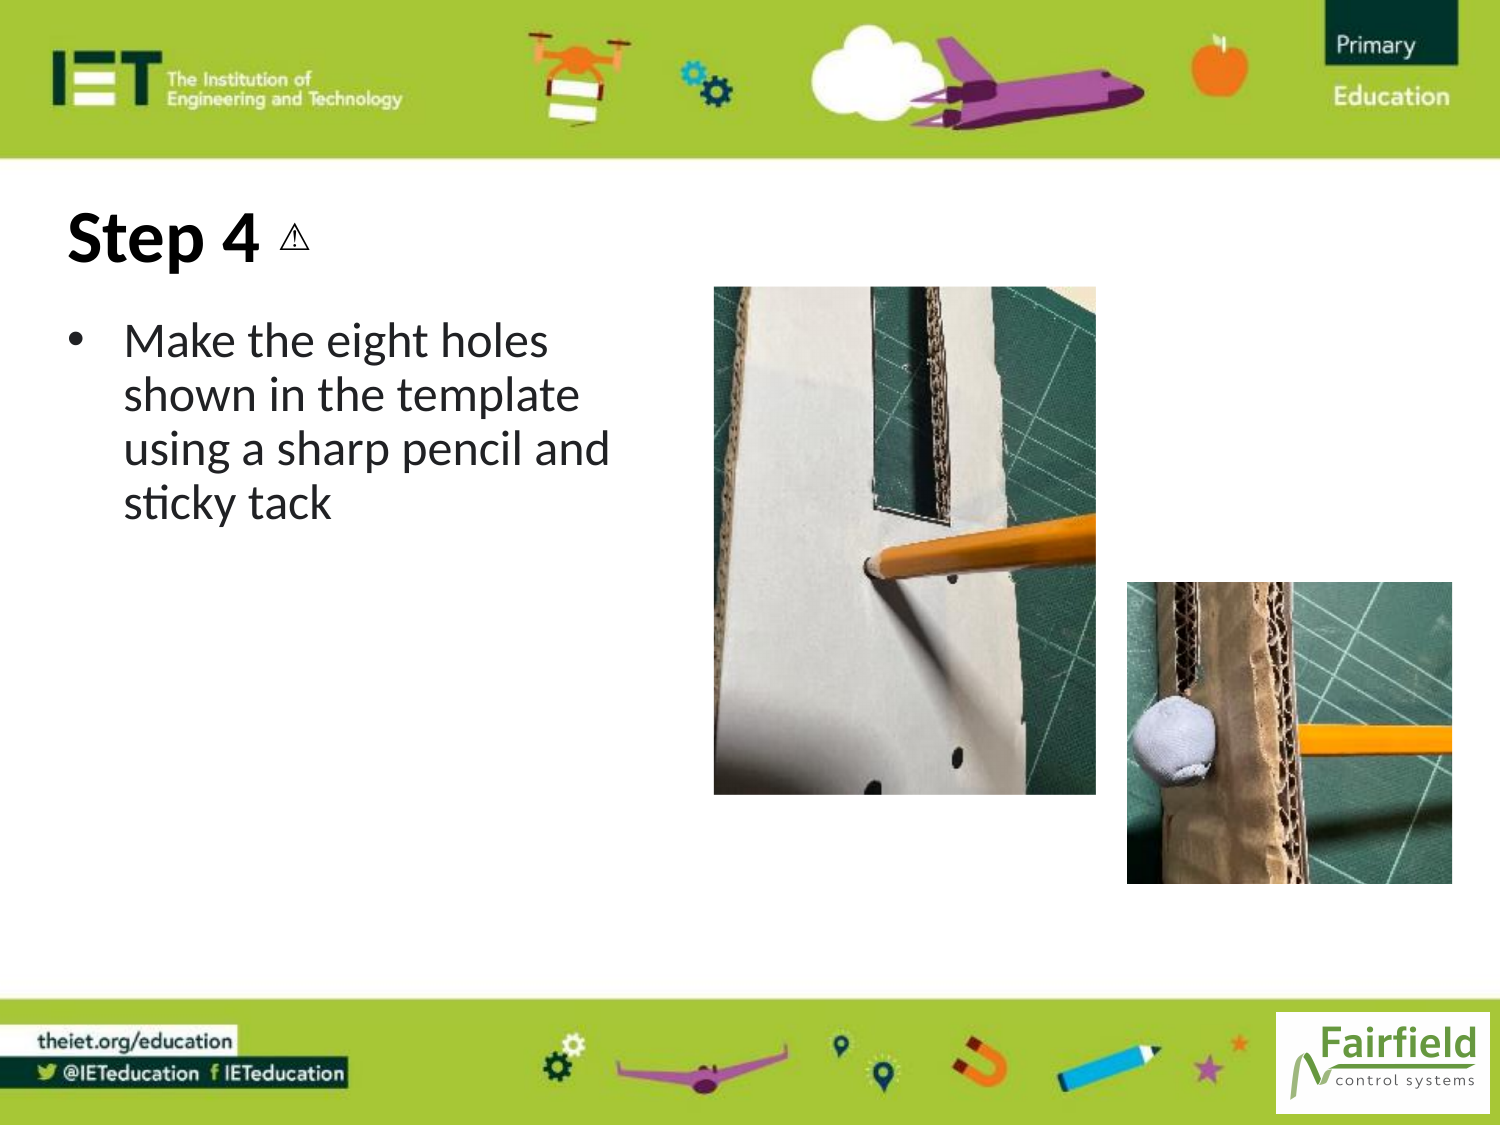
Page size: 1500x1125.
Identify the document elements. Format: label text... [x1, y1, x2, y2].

text_box ⚠ [263, 206, 339, 266]
text_box [0, 171, 1484, 306]
text_box Step 4 [52, 179, 434, 285]
text_box Make the eight holes shown in the template using a sharp pencil and sticky tack [52, 307, 637, 538]
picture [0, 0, 1500, 1125]
